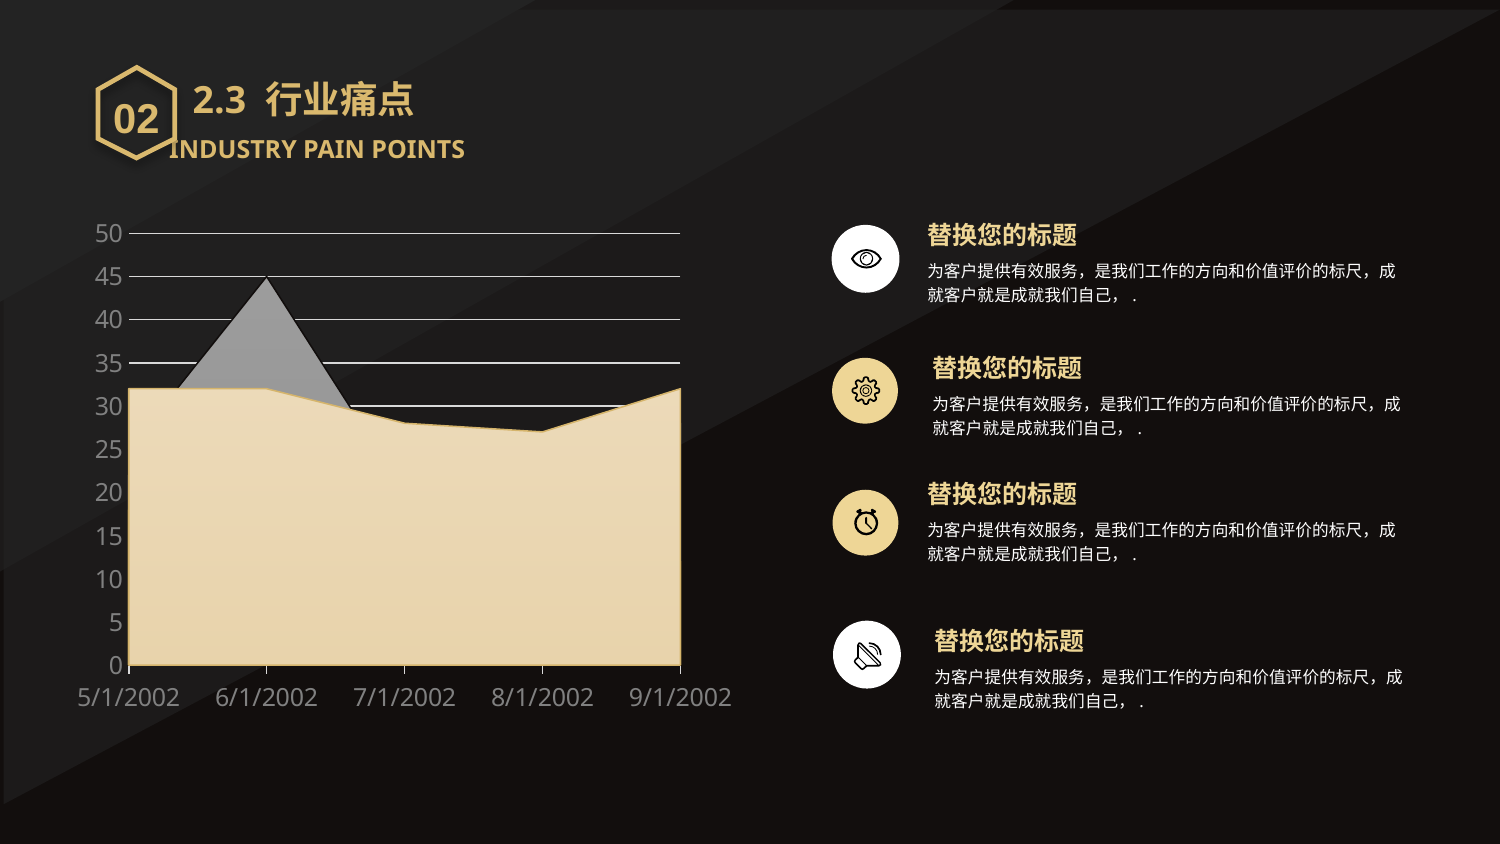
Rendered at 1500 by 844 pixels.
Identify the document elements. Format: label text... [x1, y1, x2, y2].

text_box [851, 249, 882, 269]
text_box [831, 224, 900, 293]
text_box [831, 356, 899, 425]
text_box 2.3 行业痛点 [177, 68, 430, 126]
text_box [917, 338, 1419, 455]
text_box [912, 465, 1414, 582]
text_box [912, 205, 1414, 322]
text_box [919, 611, 1421, 729]
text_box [97, 67, 175, 158]
text_box INDUSTRY PAIN POINTS [154, 126, 481, 172]
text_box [851, 376, 881, 405]
text_box [854, 508, 879, 536]
chart [63, 205, 746, 725]
text_box [833, 620, 901, 689]
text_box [853, 642, 882, 671]
text_box [831, 488, 900, 557]
